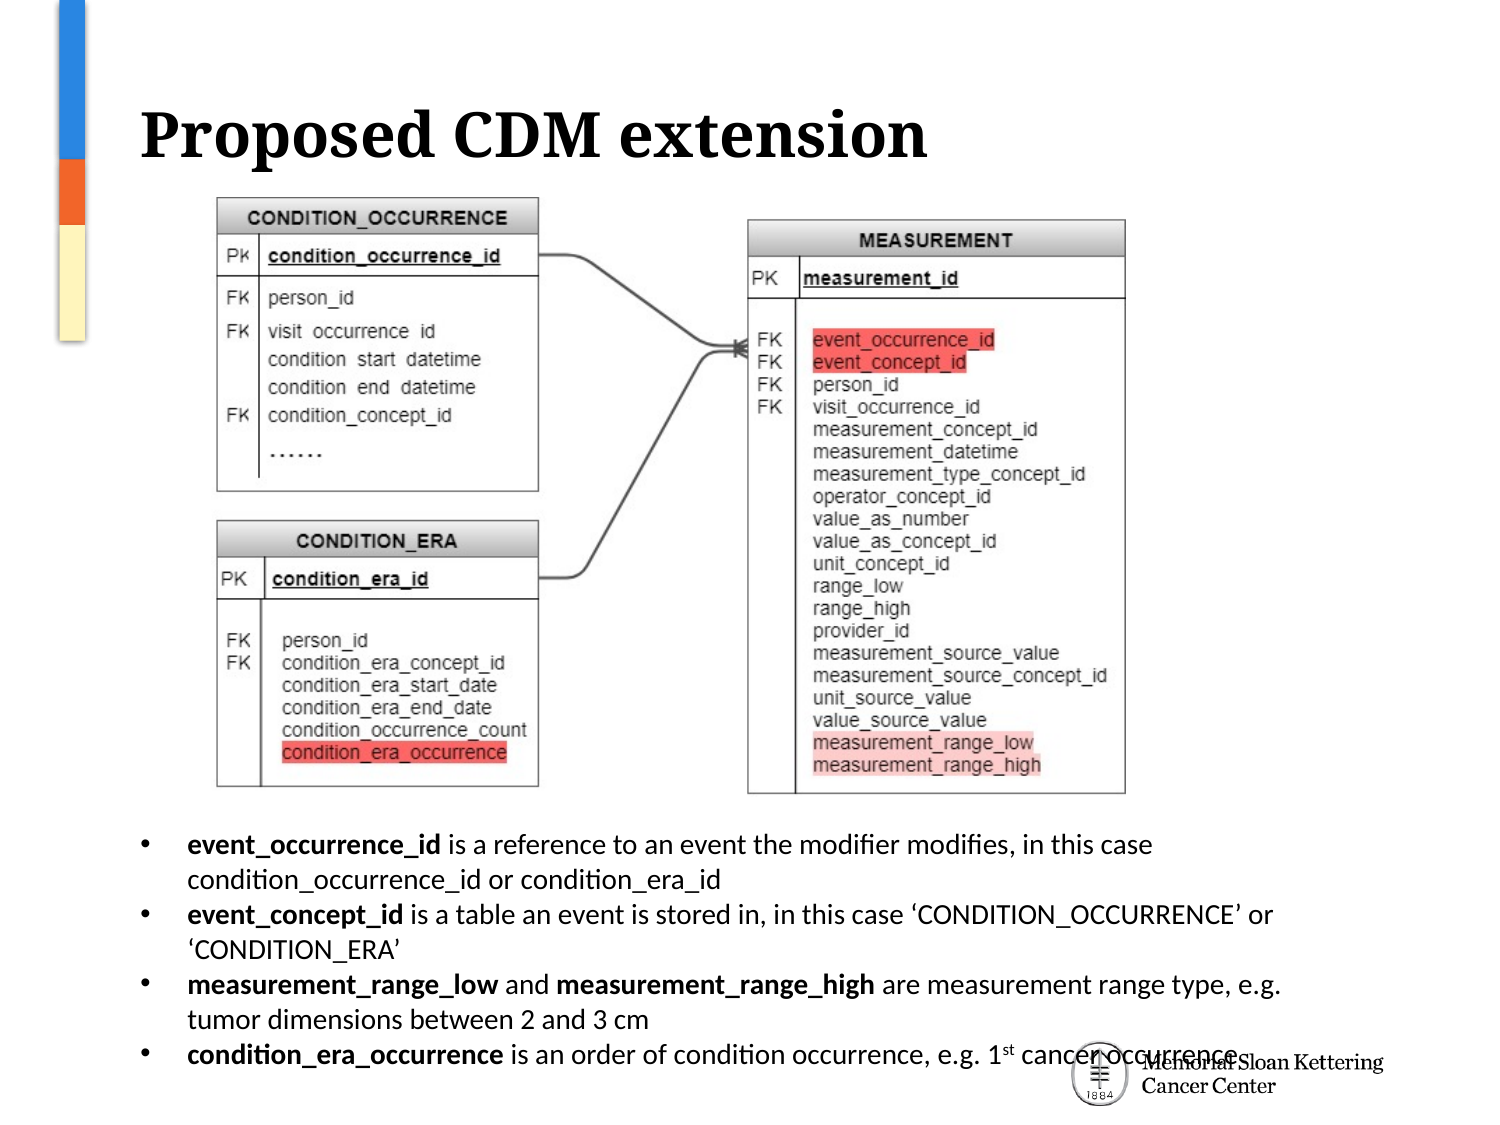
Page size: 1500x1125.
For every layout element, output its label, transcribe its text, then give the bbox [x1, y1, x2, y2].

list [125, 197, 1365, 818]
picture [210, 197, 1126, 797]
title Proposed CDM extension [125, 48, 1386, 178]
text_box event_occurrence_id is a reference to an event the modifier modifies, in this case condition_occurrence_id or condition_era_id event_concept_id is a table an event is stored in, in this case ‘CONDITION_OCCURRENCE’ or ‘CONDITION_ERA’ measurement_range_low and measurement_range_high are measurement range type, e.g. tumor dimensions between 2 and 3 cm condition_era_occurrence is an order of condition occurrence, e.g. 1st cancer occurrence [125, 818, 1365, 1125]
